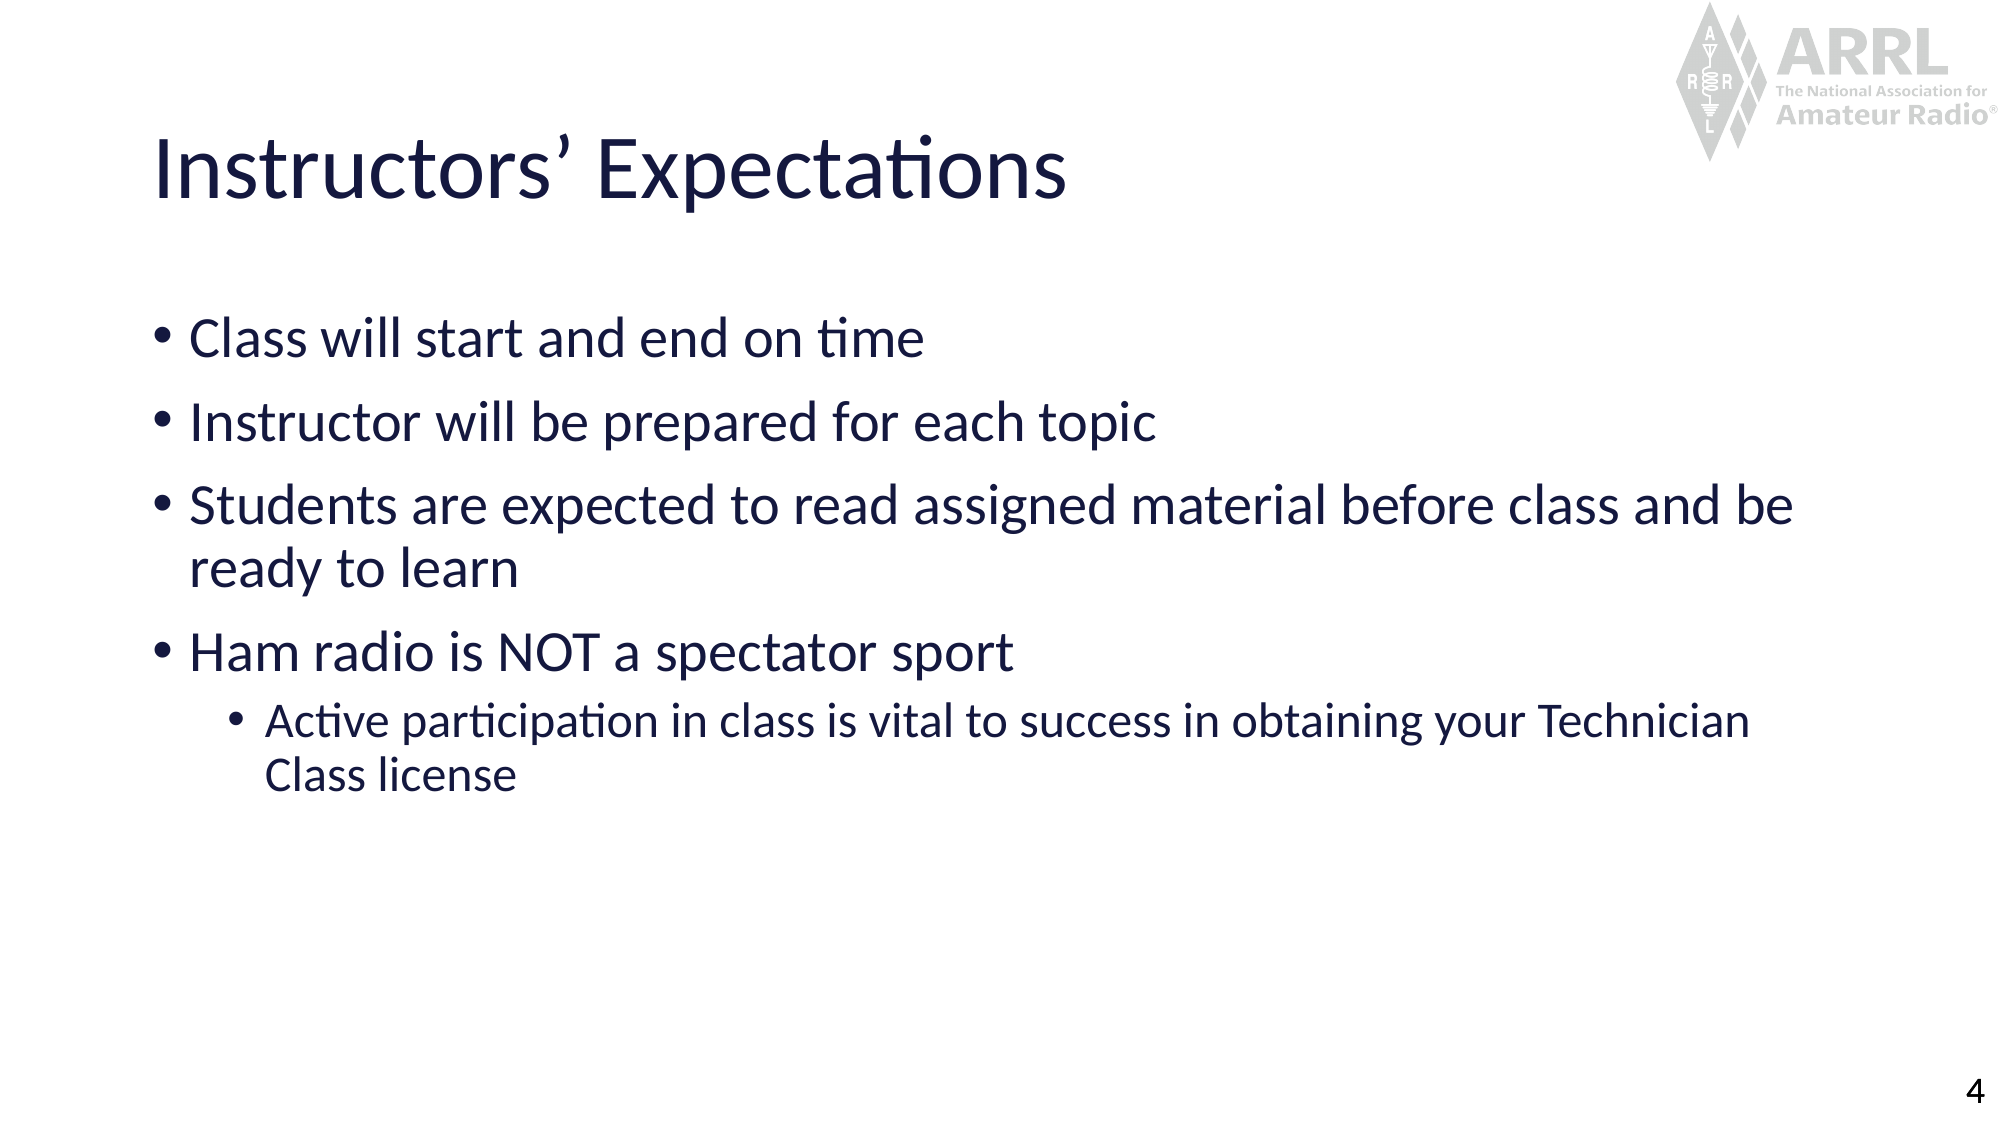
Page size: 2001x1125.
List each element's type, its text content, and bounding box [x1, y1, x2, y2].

picture [1674, 0, 2000, 164]
list Class will start and end on time Instructor will be prepared for each topic Students are expected to read assigned material before class and be ready to learn Ham radio is NOT a spectator sport Active participation in class is vital to success in obtaining your Technician Class license [137, 299, 1863, 1014]
title Instructors’ Expectations [137, 59, 1863, 278]
